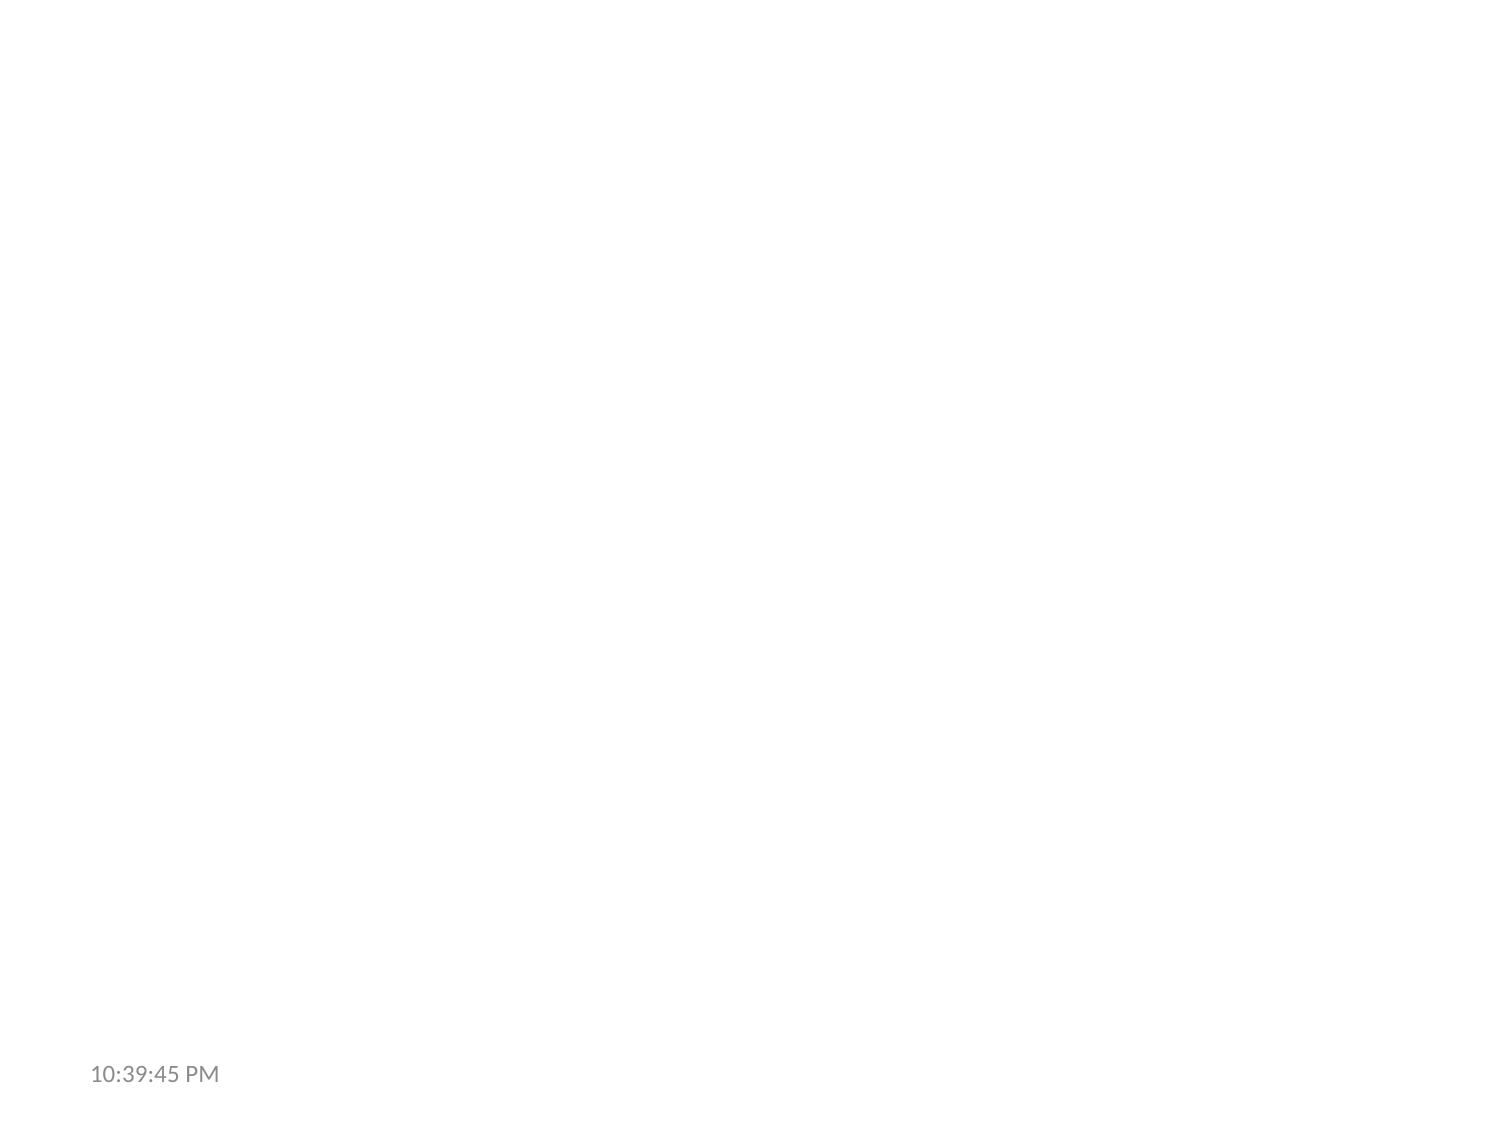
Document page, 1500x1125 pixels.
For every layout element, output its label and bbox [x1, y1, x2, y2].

slide_number [75, 1042, 425, 1103]
